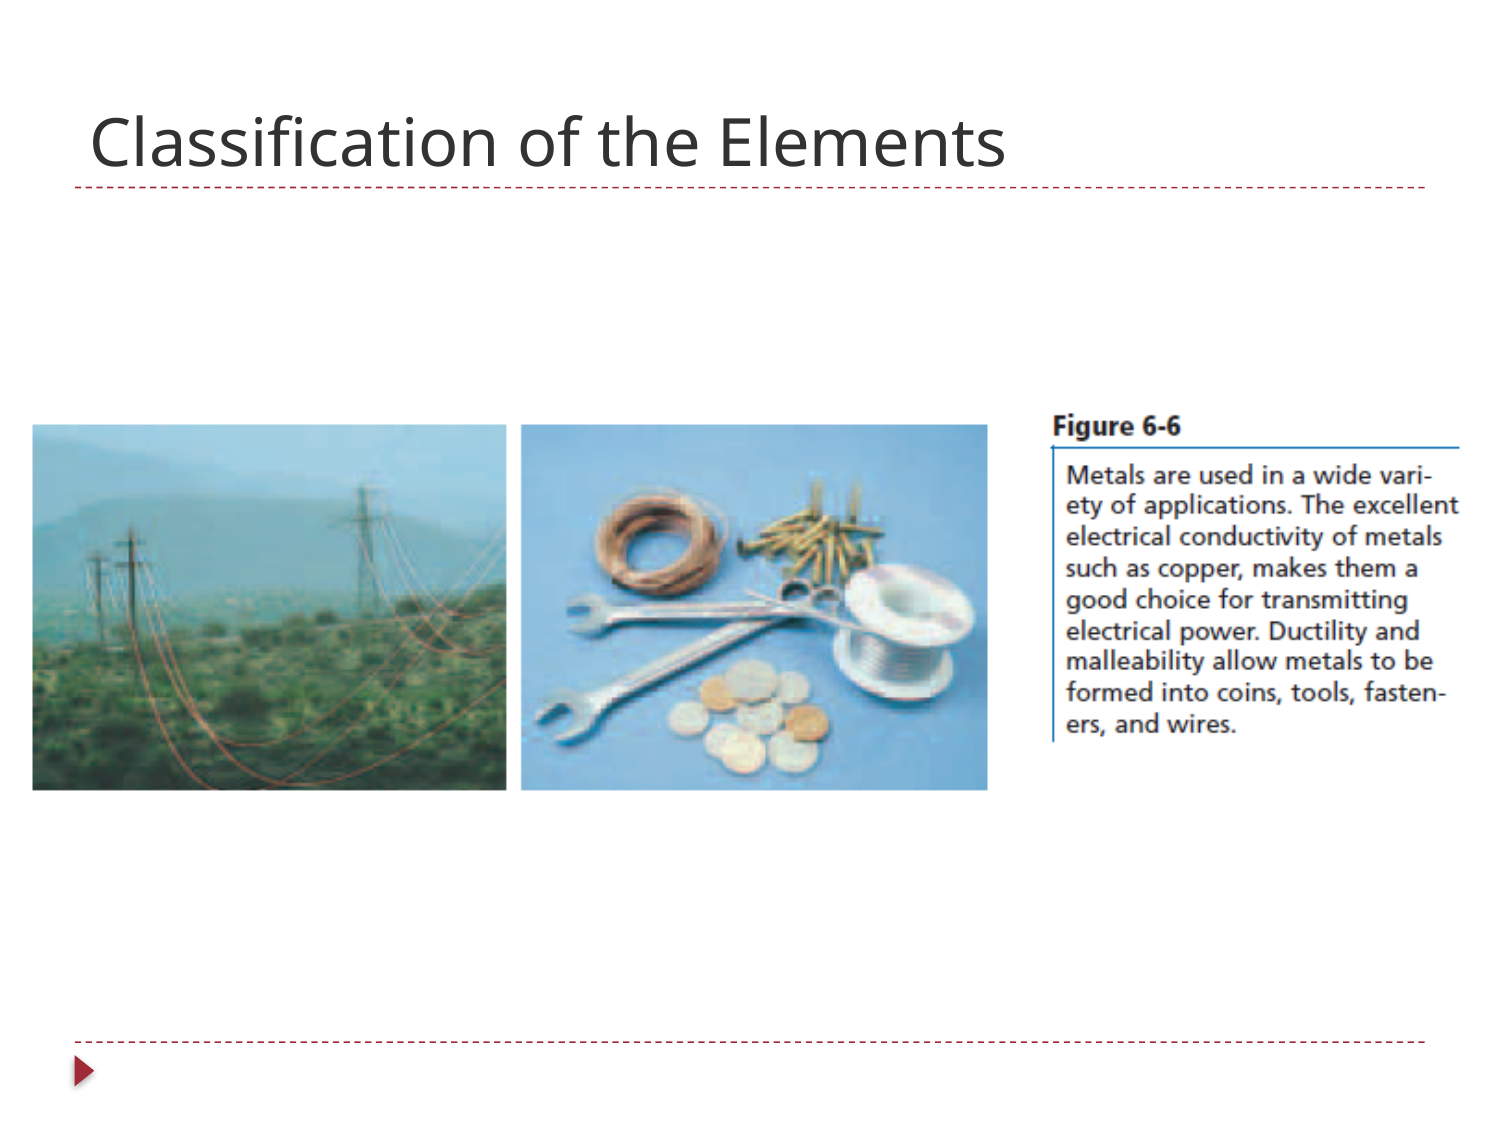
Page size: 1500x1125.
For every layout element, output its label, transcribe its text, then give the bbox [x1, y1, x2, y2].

title Classification of the Elements [75, 24, 1425, 188]
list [20, 399, 1471, 813]
